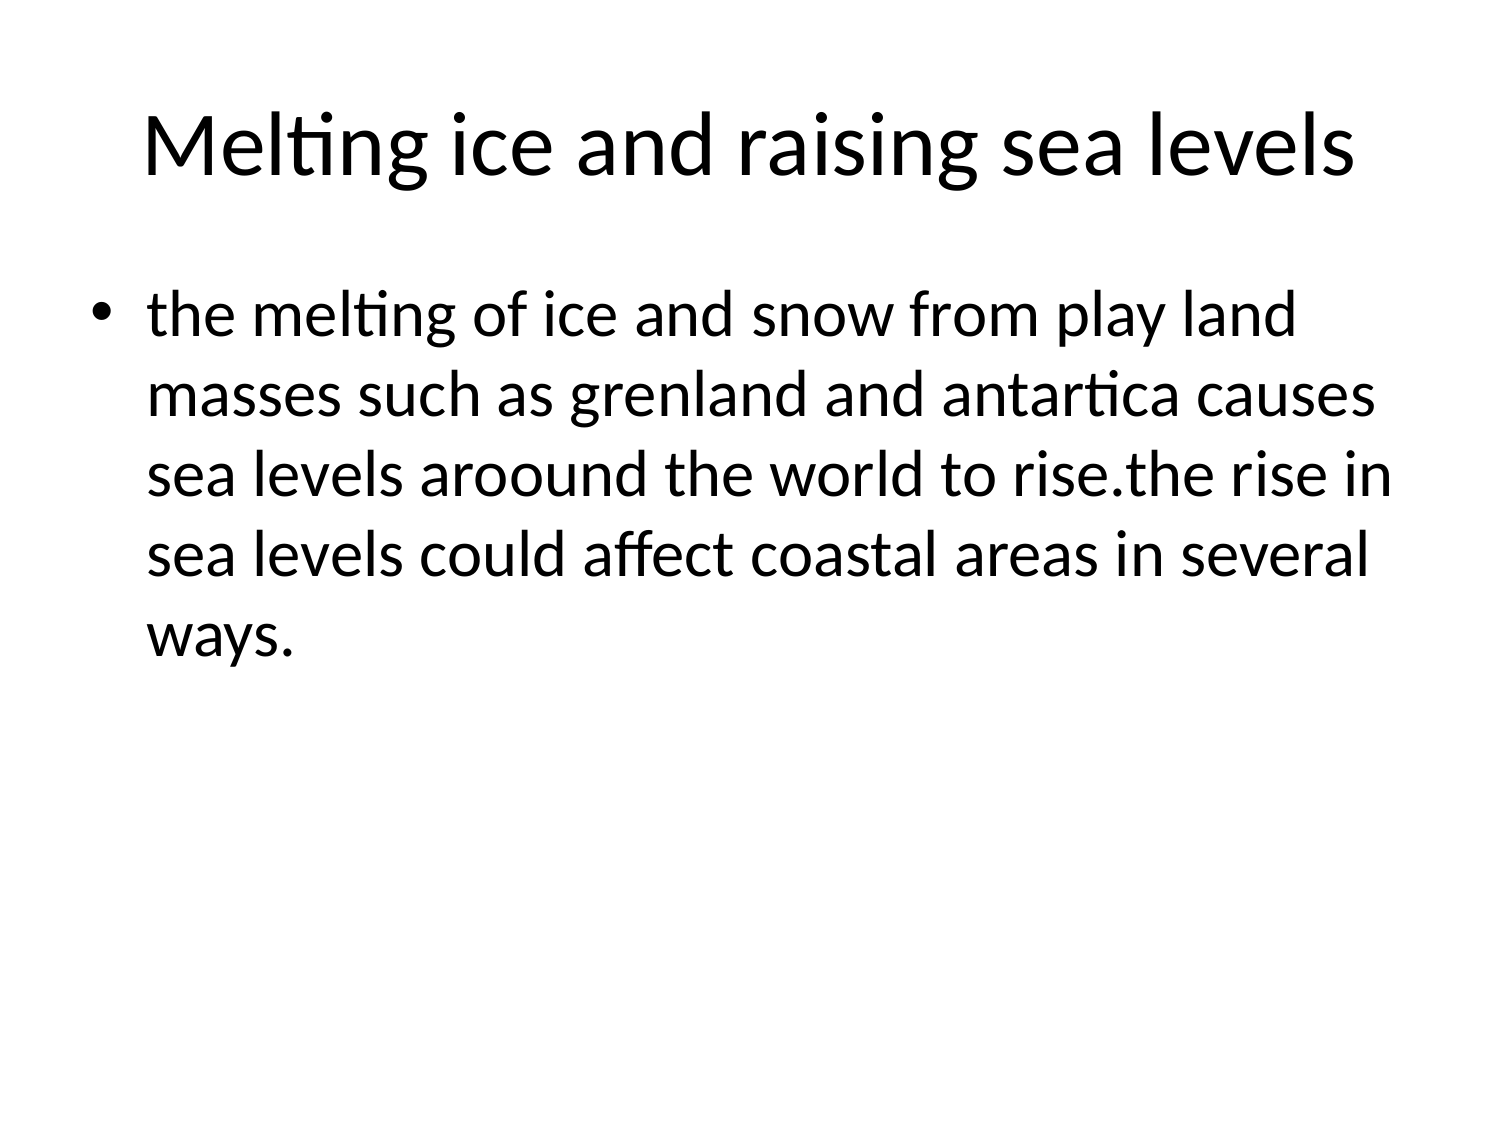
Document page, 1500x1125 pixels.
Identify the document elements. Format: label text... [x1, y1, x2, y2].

list the melting of ice and snow from play land masses such as grenland and antartica causes sea levels aroound the world to rise.the rise in sea levels could affect coastal areas in several ways. [75, 262, 1425, 1005]
title Melting ice and raising sea levels [75, 45, 1425, 233]
